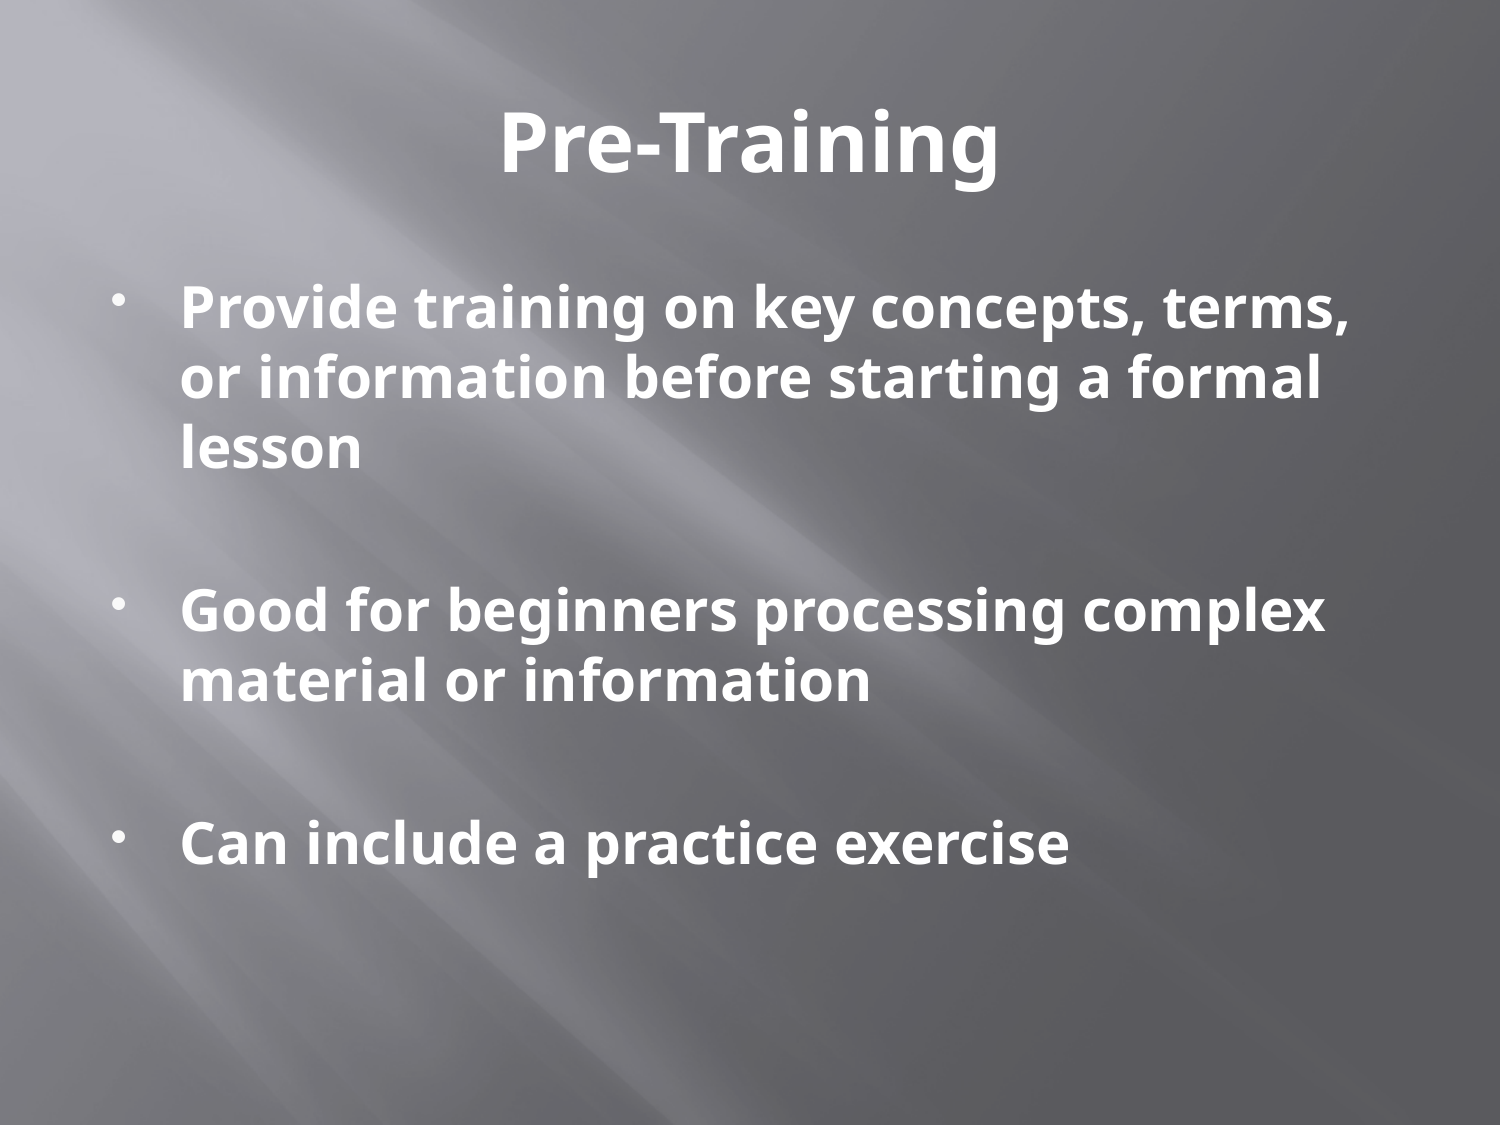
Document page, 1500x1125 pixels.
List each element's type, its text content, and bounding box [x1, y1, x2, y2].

list Provide training on key concepts, terms, or information before starting a formal lesson Good for beginners processing complex material or information Can include a practice exercise [75, 262, 1425, 1035]
title Pre-Training [75, 45, 1425, 233]
